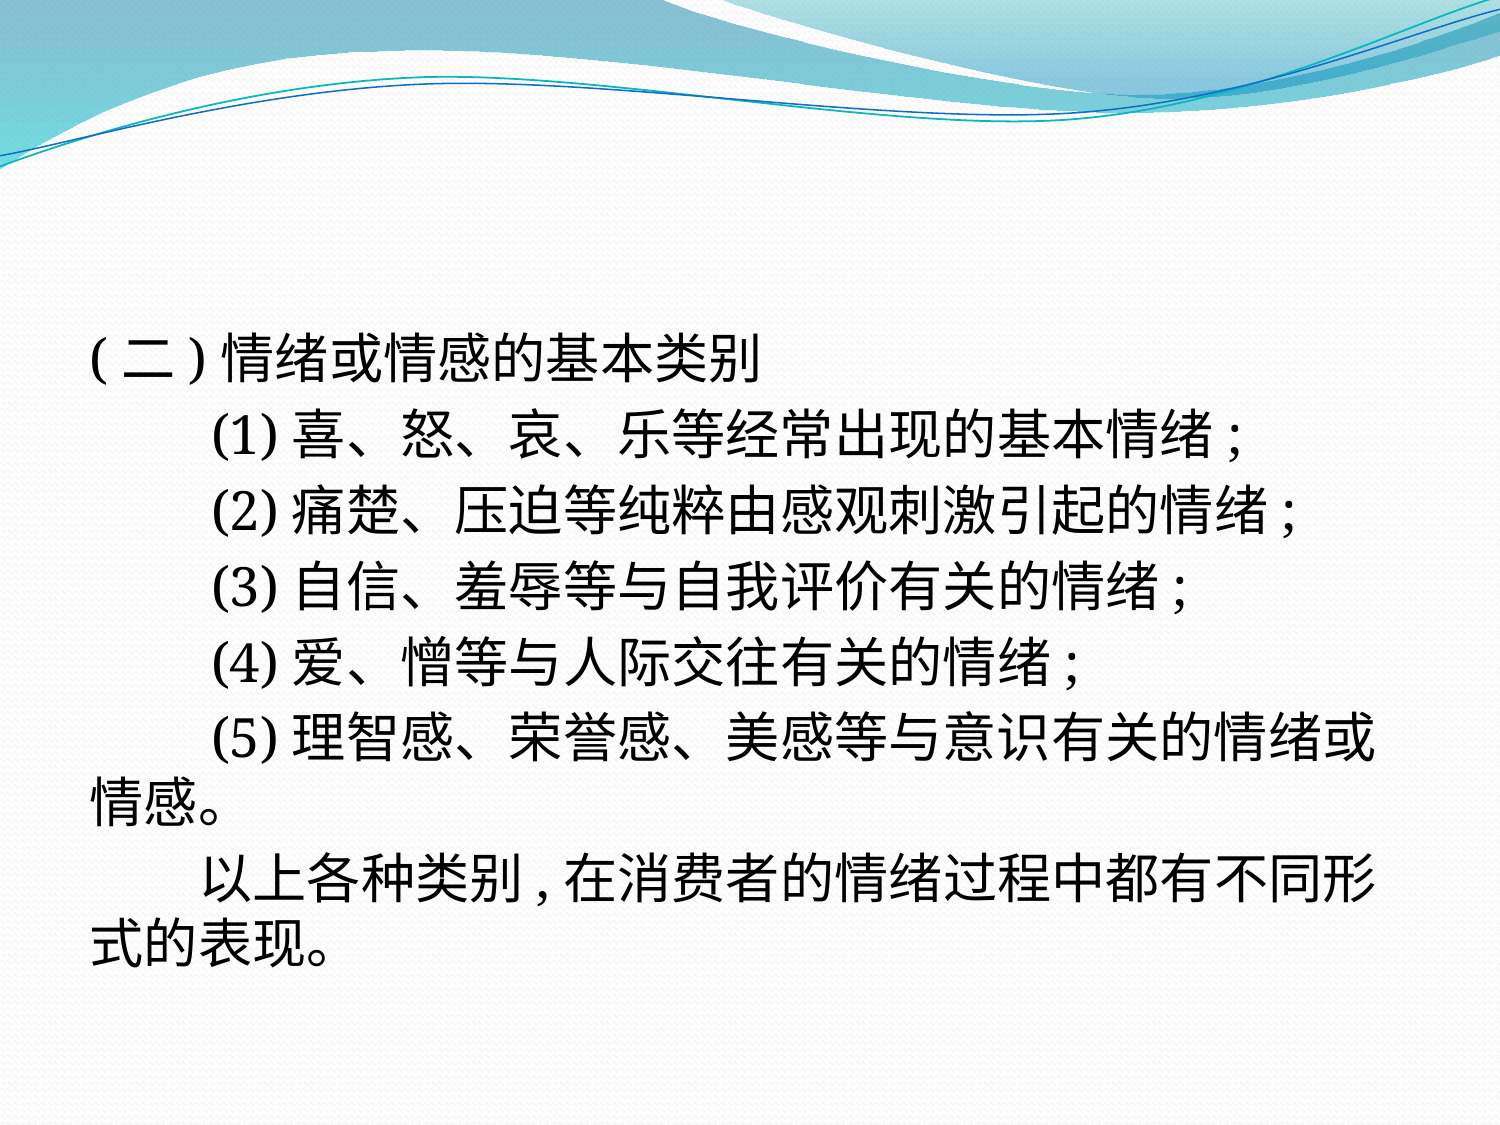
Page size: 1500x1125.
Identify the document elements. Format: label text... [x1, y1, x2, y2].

list (二)情绪或情感的基本类别 (1)喜、怒、哀、乐等经常出现的基本情绪; (2)痛楚、压迫等纯粹由感观刺激引起的情绪; (3)自信、羞辱等与自我评价有关的情绪; (4)爱、憎等与人际交往有关的情绪; (5)理智感、荣誉感、美感等与意识有关的情绪或情感。 以上各种类别,在消费者的情绪过程中都有不同形式的表现。 [75, 317, 1425, 1038]
